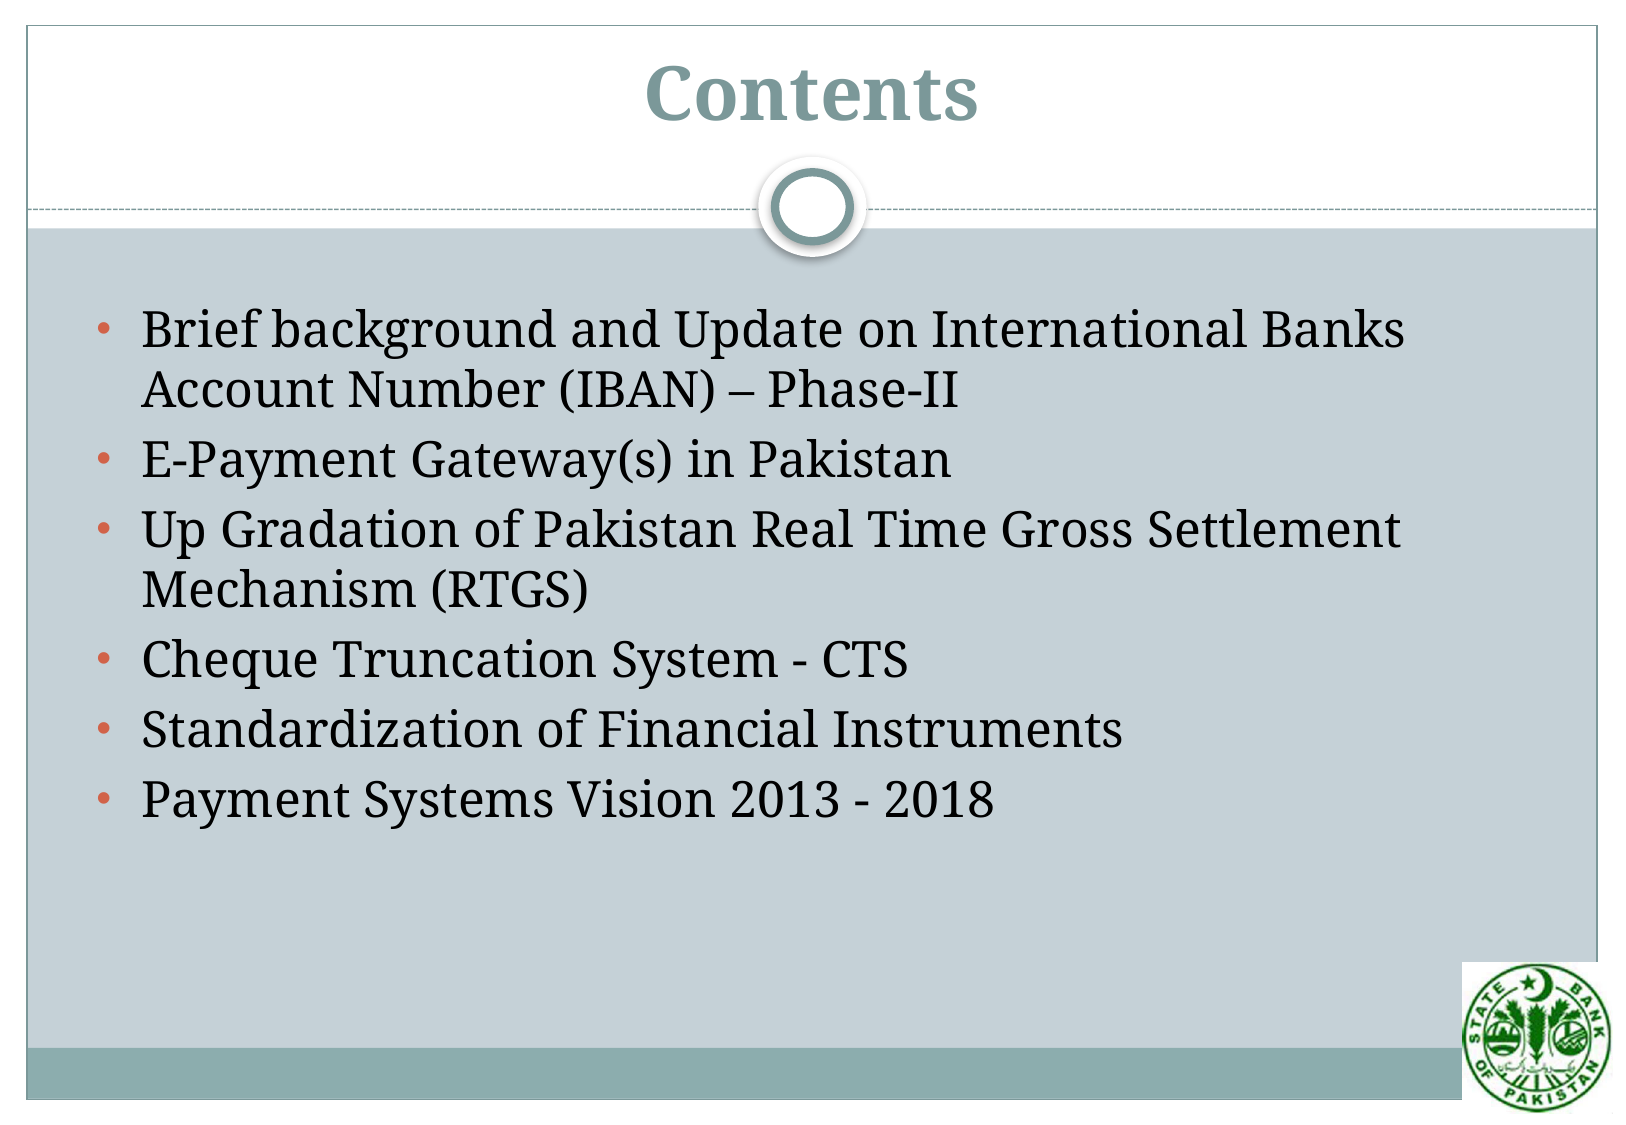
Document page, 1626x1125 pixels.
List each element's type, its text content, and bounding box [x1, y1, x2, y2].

list Brief background and Update on International Banks Account Number (IBAN) – Phase-II E-Payment Gateway(s) in Pakistan Up Gradation of Pakistan Real Time Gross Settlement Mechanism (RTGS) Cheque Truncation System - CTS Standardization of Financial Instruments Payment Systems Vision 2013 - 2018 [81, 249, 1544, 993]
picture [1462, 962, 1613, 1114]
title Contents [53, 37, 1571, 162]
